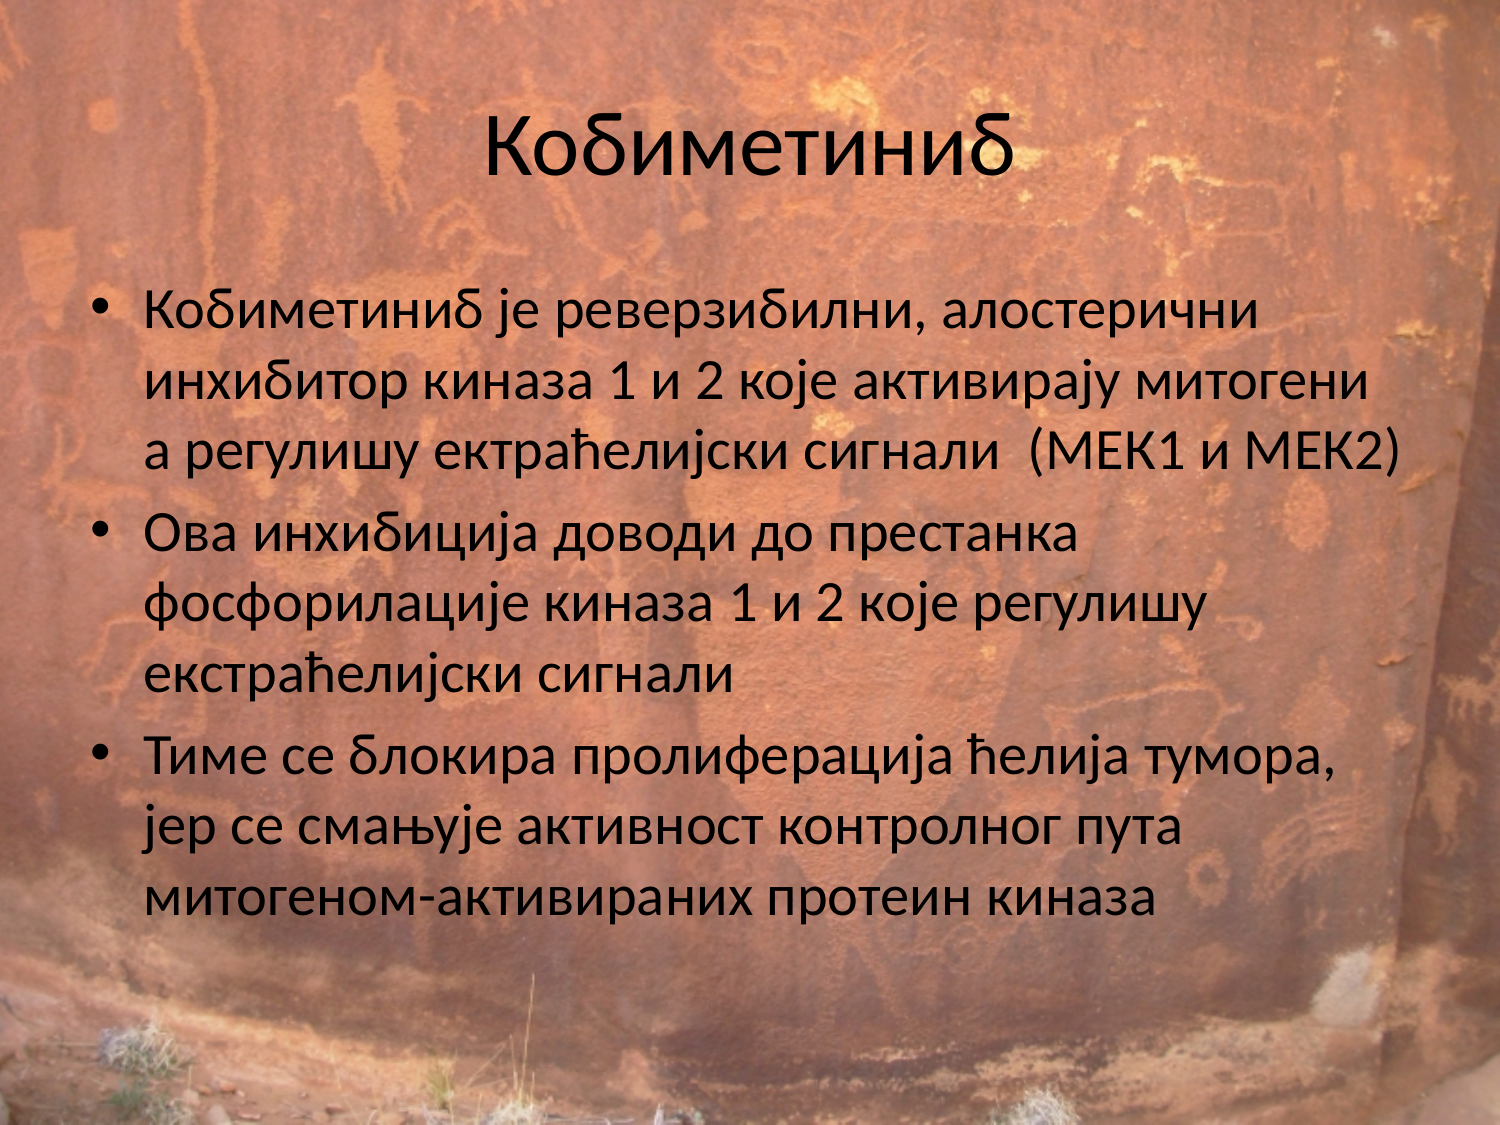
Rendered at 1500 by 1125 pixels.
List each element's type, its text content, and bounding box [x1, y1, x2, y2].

picture [0, 0, 1500, 1125]
list Кобиметиниб је реверзибилни, алостерични инхибитор киназа 1 и 2 које активирају митогени а регулишу ектраћелијски сигнали (МЕК1 и МЕК2) Ова инхибиција доводи до престанка фосфорилације киназа 1 и 2 које регулишу екстраћелијски сигнали Тиме се блокира пролиферација ћелија тумора, јер се смањује активност контролног пута митогеном-активираних протеин киназа [75, 262, 1425, 1005]
title Кобиметиниб [75, 45, 1425, 233]
